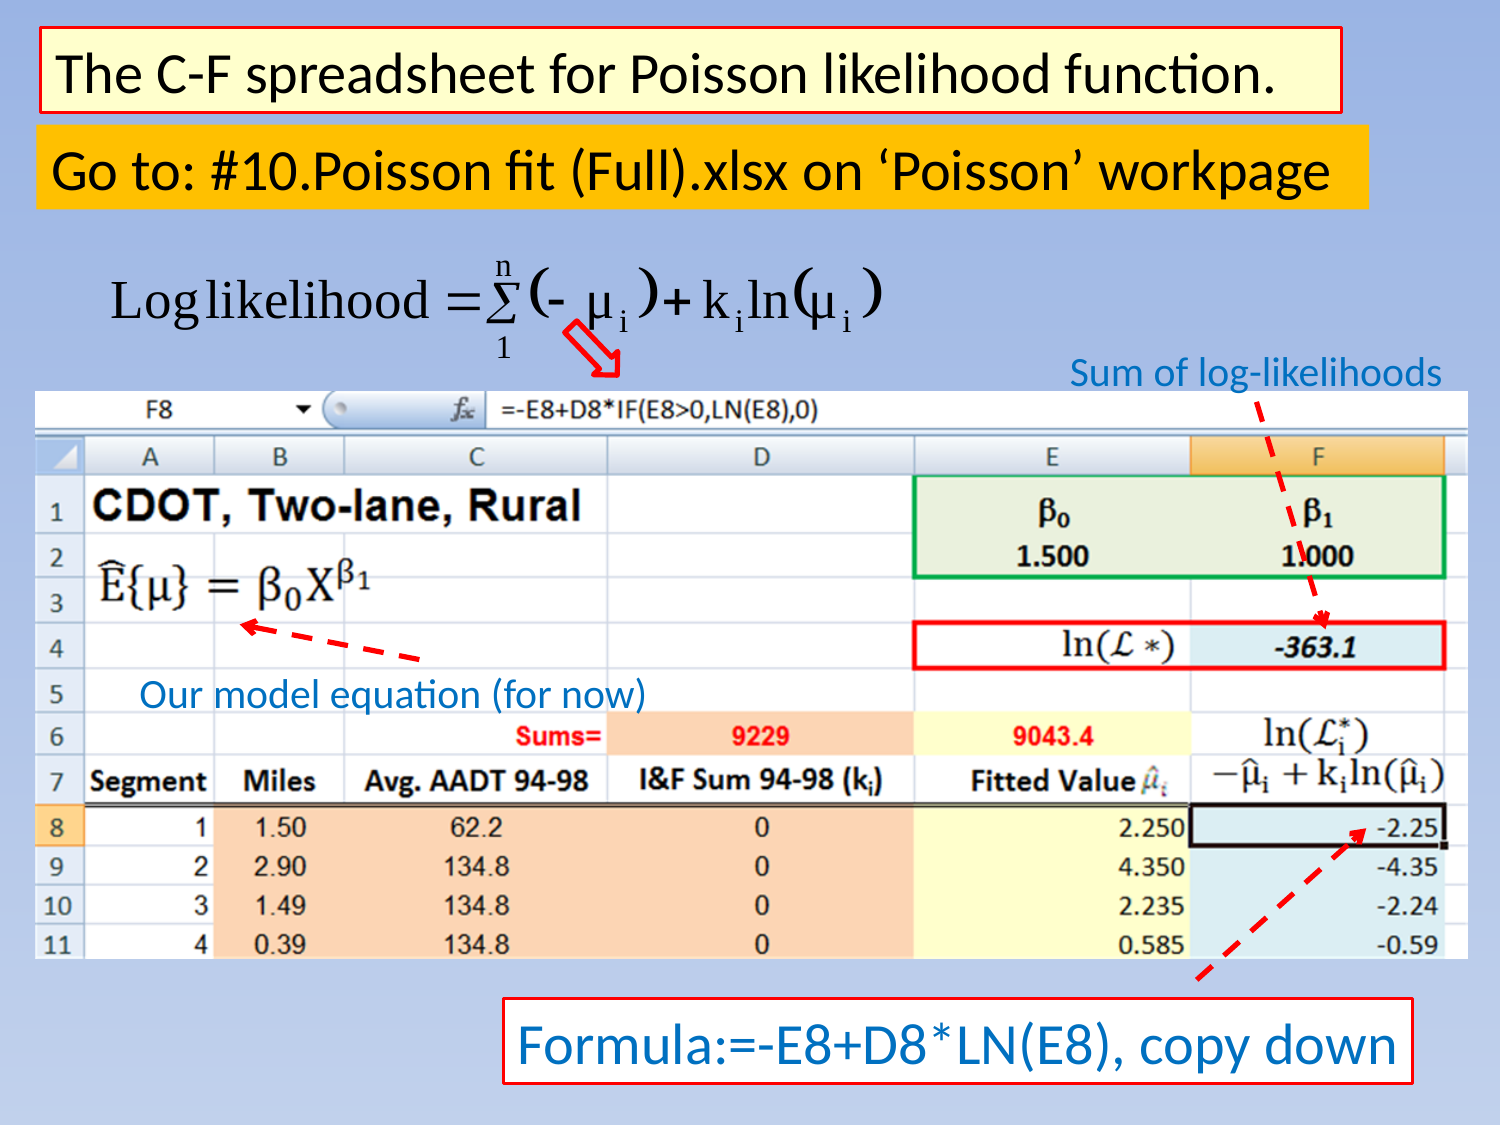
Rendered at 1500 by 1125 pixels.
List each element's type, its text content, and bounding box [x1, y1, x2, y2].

text_box Sum of log-likelihoods [1055, 337, 1458, 390]
slide_number 19 [1074, 1042, 1425, 1103]
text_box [239, 624, 420, 660]
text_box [105, 243, 882, 366]
text_box Formula:=-E8+D8*LN(E8), copy down [503, 998, 1413, 1084]
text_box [1256, 402, 1326, 630]
text_box Go to: #10.Poisson fit (Full).xlsx on ‘Poisson’ workpage [36, 124, 1370, 210]
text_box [1196, 827, 1367, 981]
text_box The C-F spreadsheet for Poisson likelihood function. [40, 27, 1342, 113]
picture [35, 391, 1469, 959]
